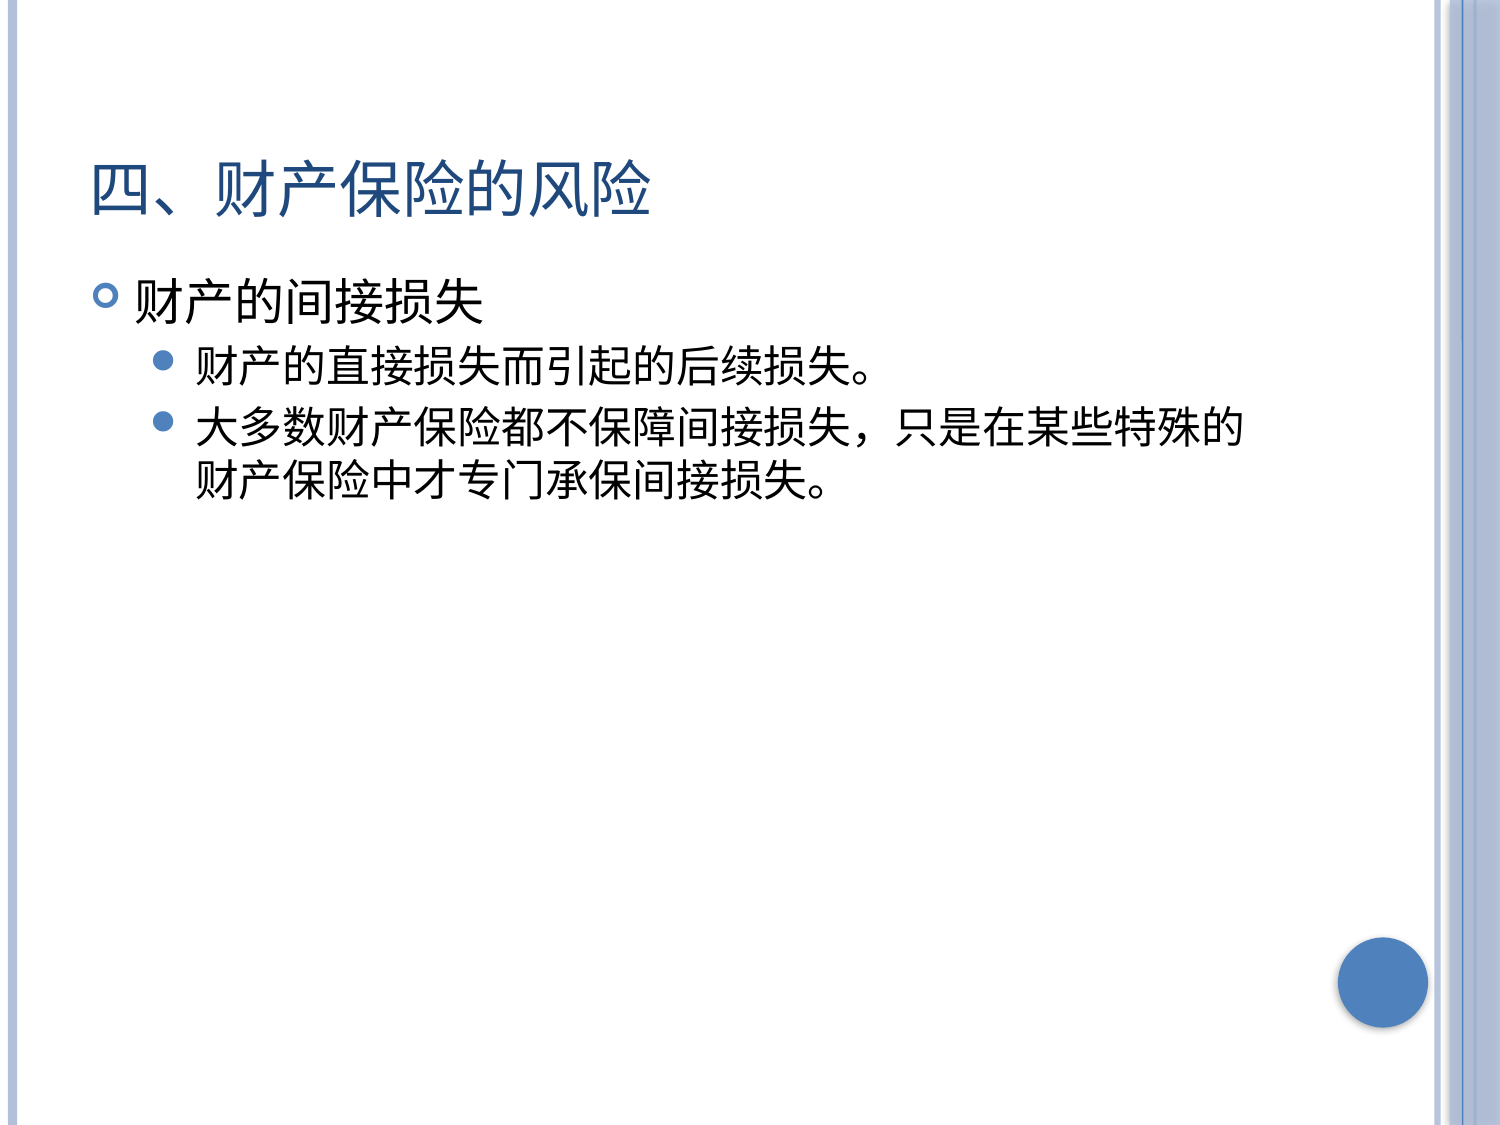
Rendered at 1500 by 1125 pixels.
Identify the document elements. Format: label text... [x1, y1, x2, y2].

list 财产的间接损失 财产的直接损失而引起的后续损失。 大多数财产保险都不保障间接损失，只是在某些特殊的财产保险中才专门承保间接损失。 [74, 262, 1301, 1063]
title 四、财产保险的风险 [75, 45, 1300, 233]
